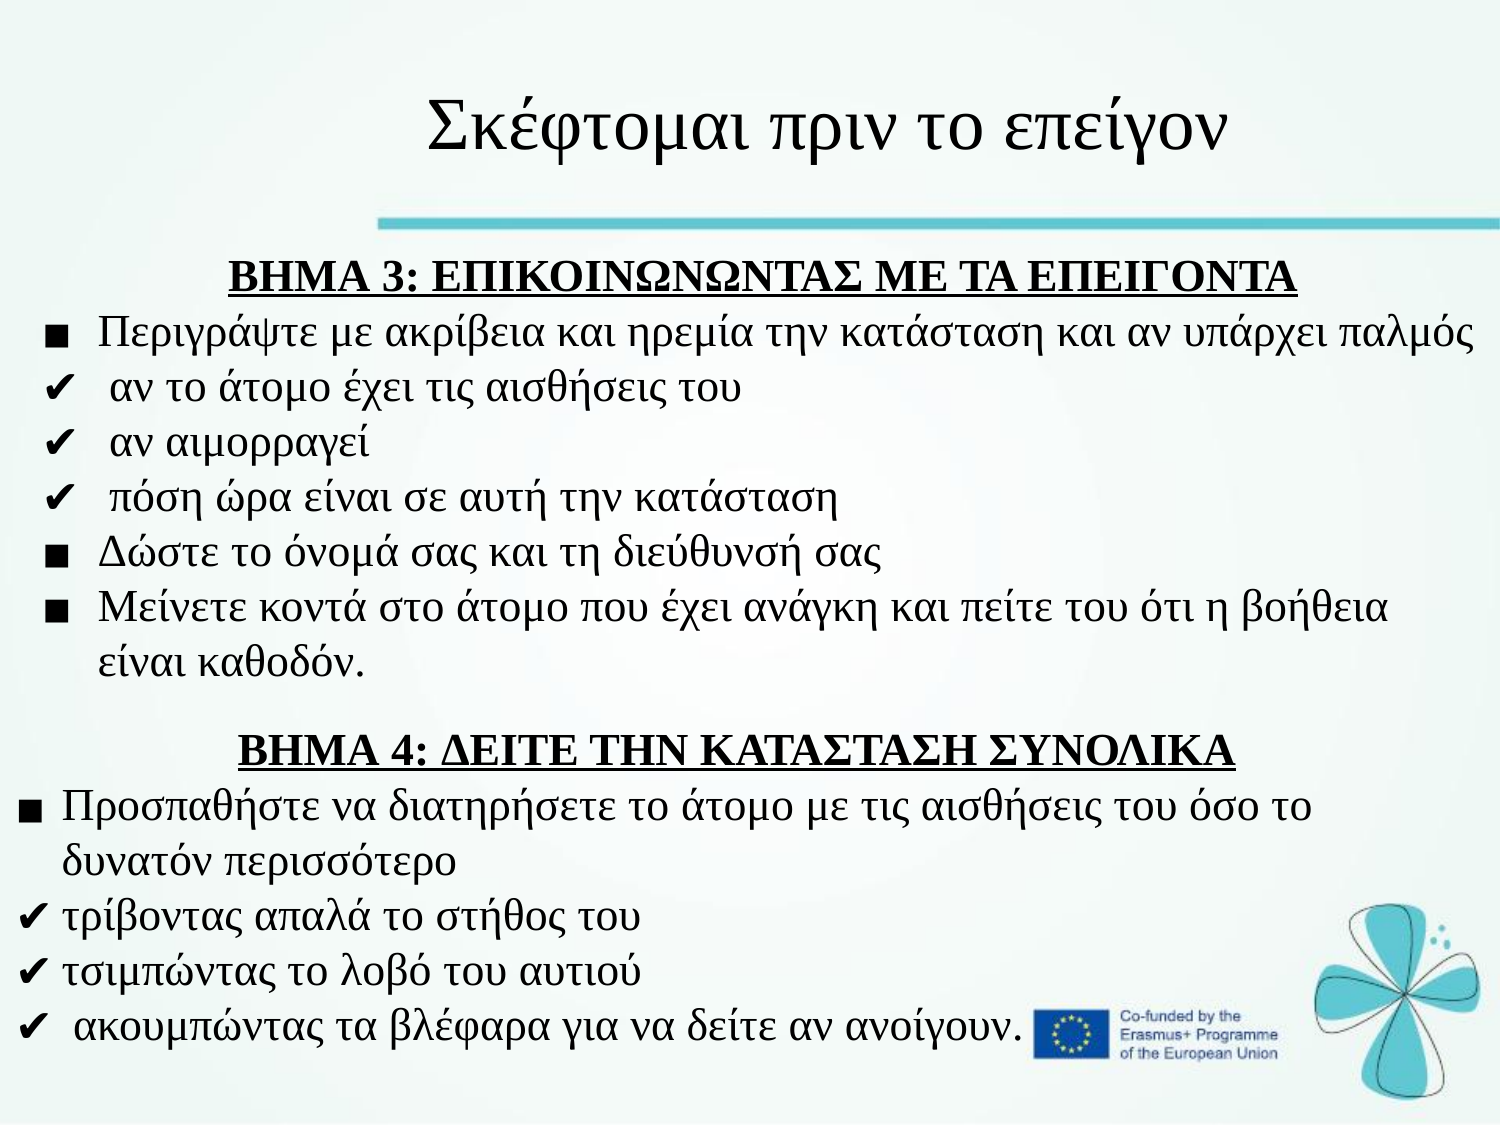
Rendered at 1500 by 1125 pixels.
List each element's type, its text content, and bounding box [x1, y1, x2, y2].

picture [0, 0, 1500, 1125]
text_box ΒΗΜΑ 4: ΔΕΙΤΕ ΤΗΝ ΚΑΤΑΣΤΑΣΗ ΣΥΝΟΛΙΚΑ Προσπαθήστε να διατηρήσετε το άτομο με τις αισθήσεις του όσο το δυνατόν περισσότερο τρίβοντας απαλά το στήθος του τσιμπώντας το λοβό του αυτιού ακουμπώντας τα βλέφαρα για να δείτε αν ανοίγουν. [0, 712, 1474, 1058]
text_box ΒΗΜΑ 3: ΕΠΙΚΟΙΝΩΝΩΝΤΑΣ ΜΕ ΤΑ ΕΠΕΙΓΟΝΤΑ Περιγράψτε με ακρίβεια και ηρεμία την κατάσταση και αν υπάρχει παλμός αν το άτομο έχει τις αισθήσεις του αν αιμορραγεί πόση ώρα είναι σε αυτή την κατάσταση Δώστε το όνομά σας και τη διεύθυνσή σας Μείνετε κοντά στο άτομο που έχει ανάγκη και πείτε του ότι η βοήθεια είναι καθοδόν. [26, 238, 1500, 694]
text_box Σκέφτομαι πριν το επείγον [298, 67, 1359, 173]
